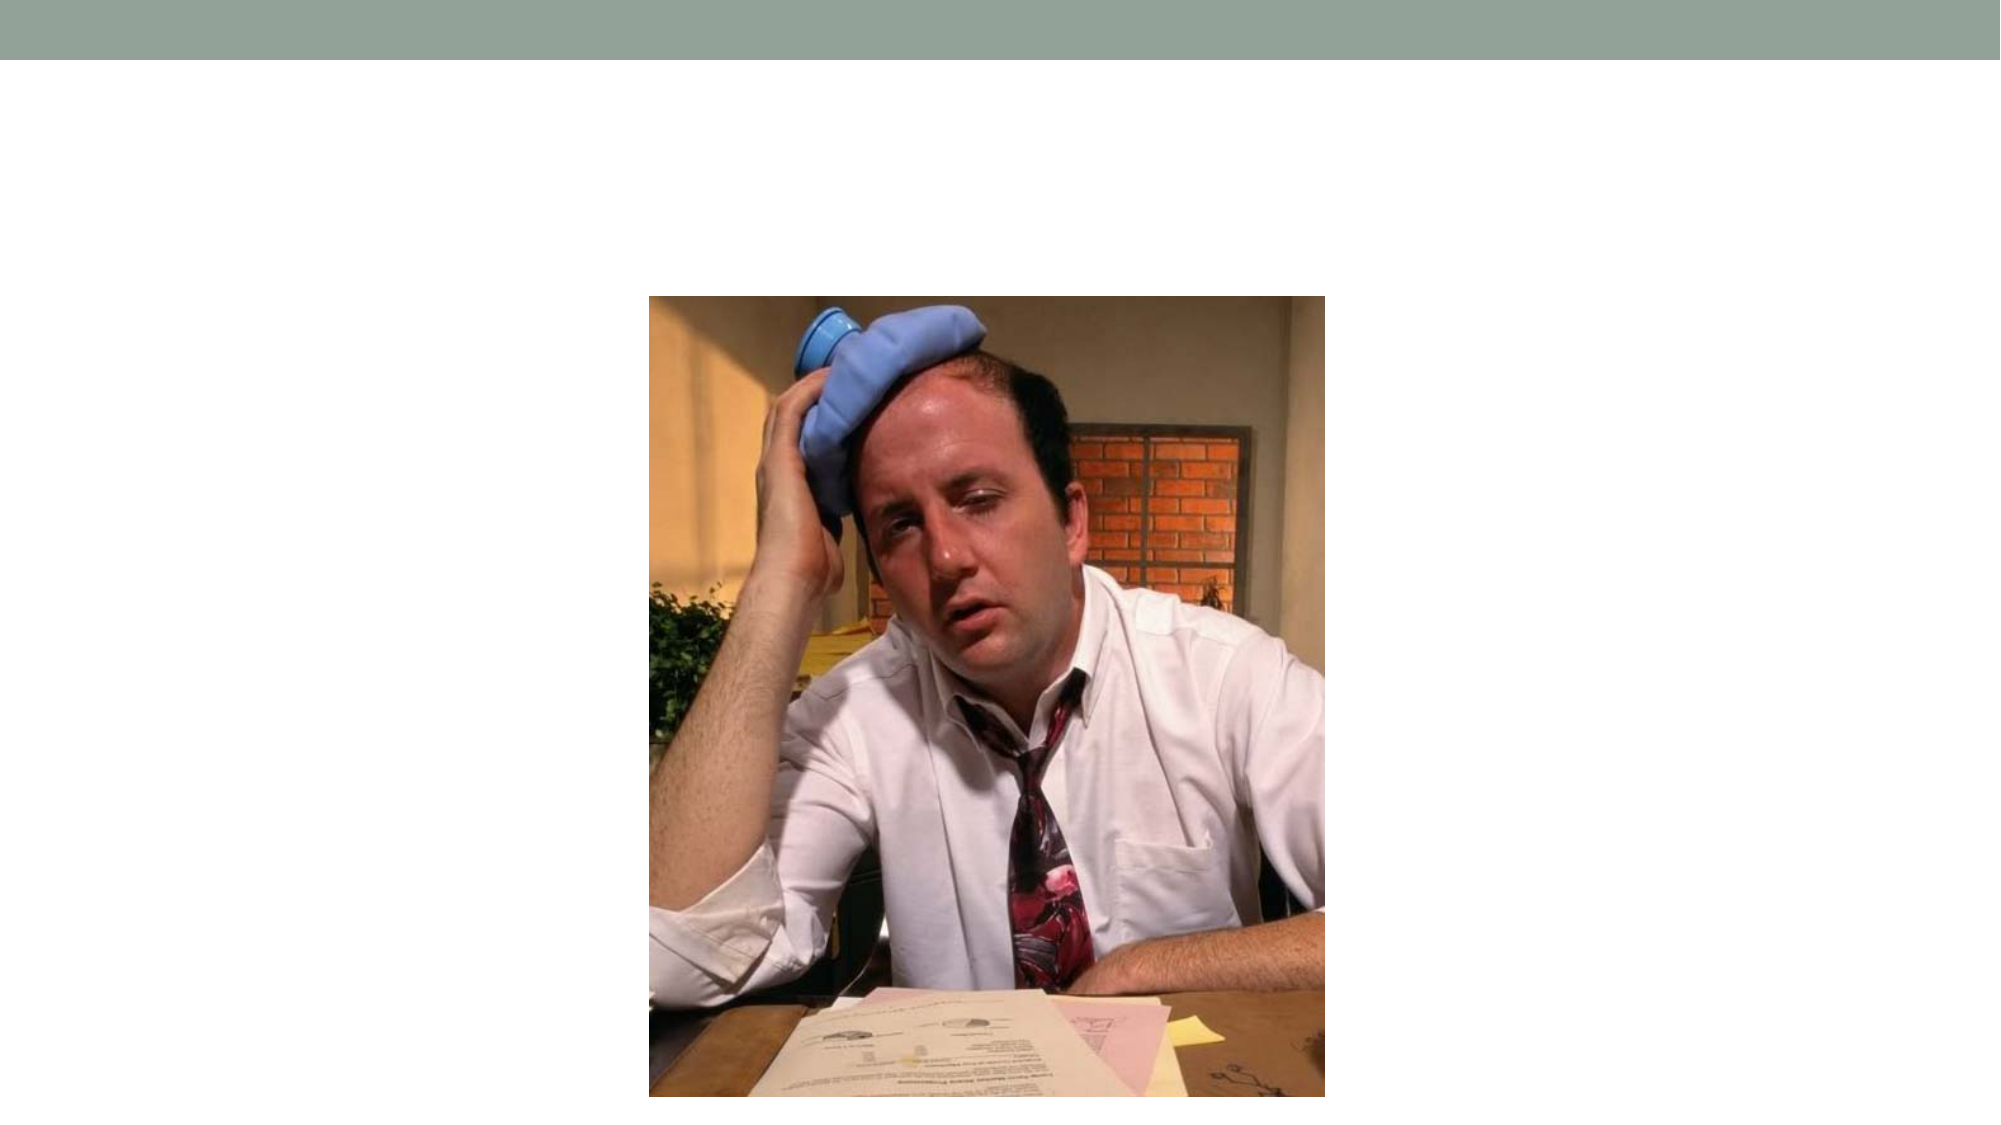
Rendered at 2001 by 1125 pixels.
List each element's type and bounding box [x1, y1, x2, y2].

list [648, 296, 1326, 1098]
